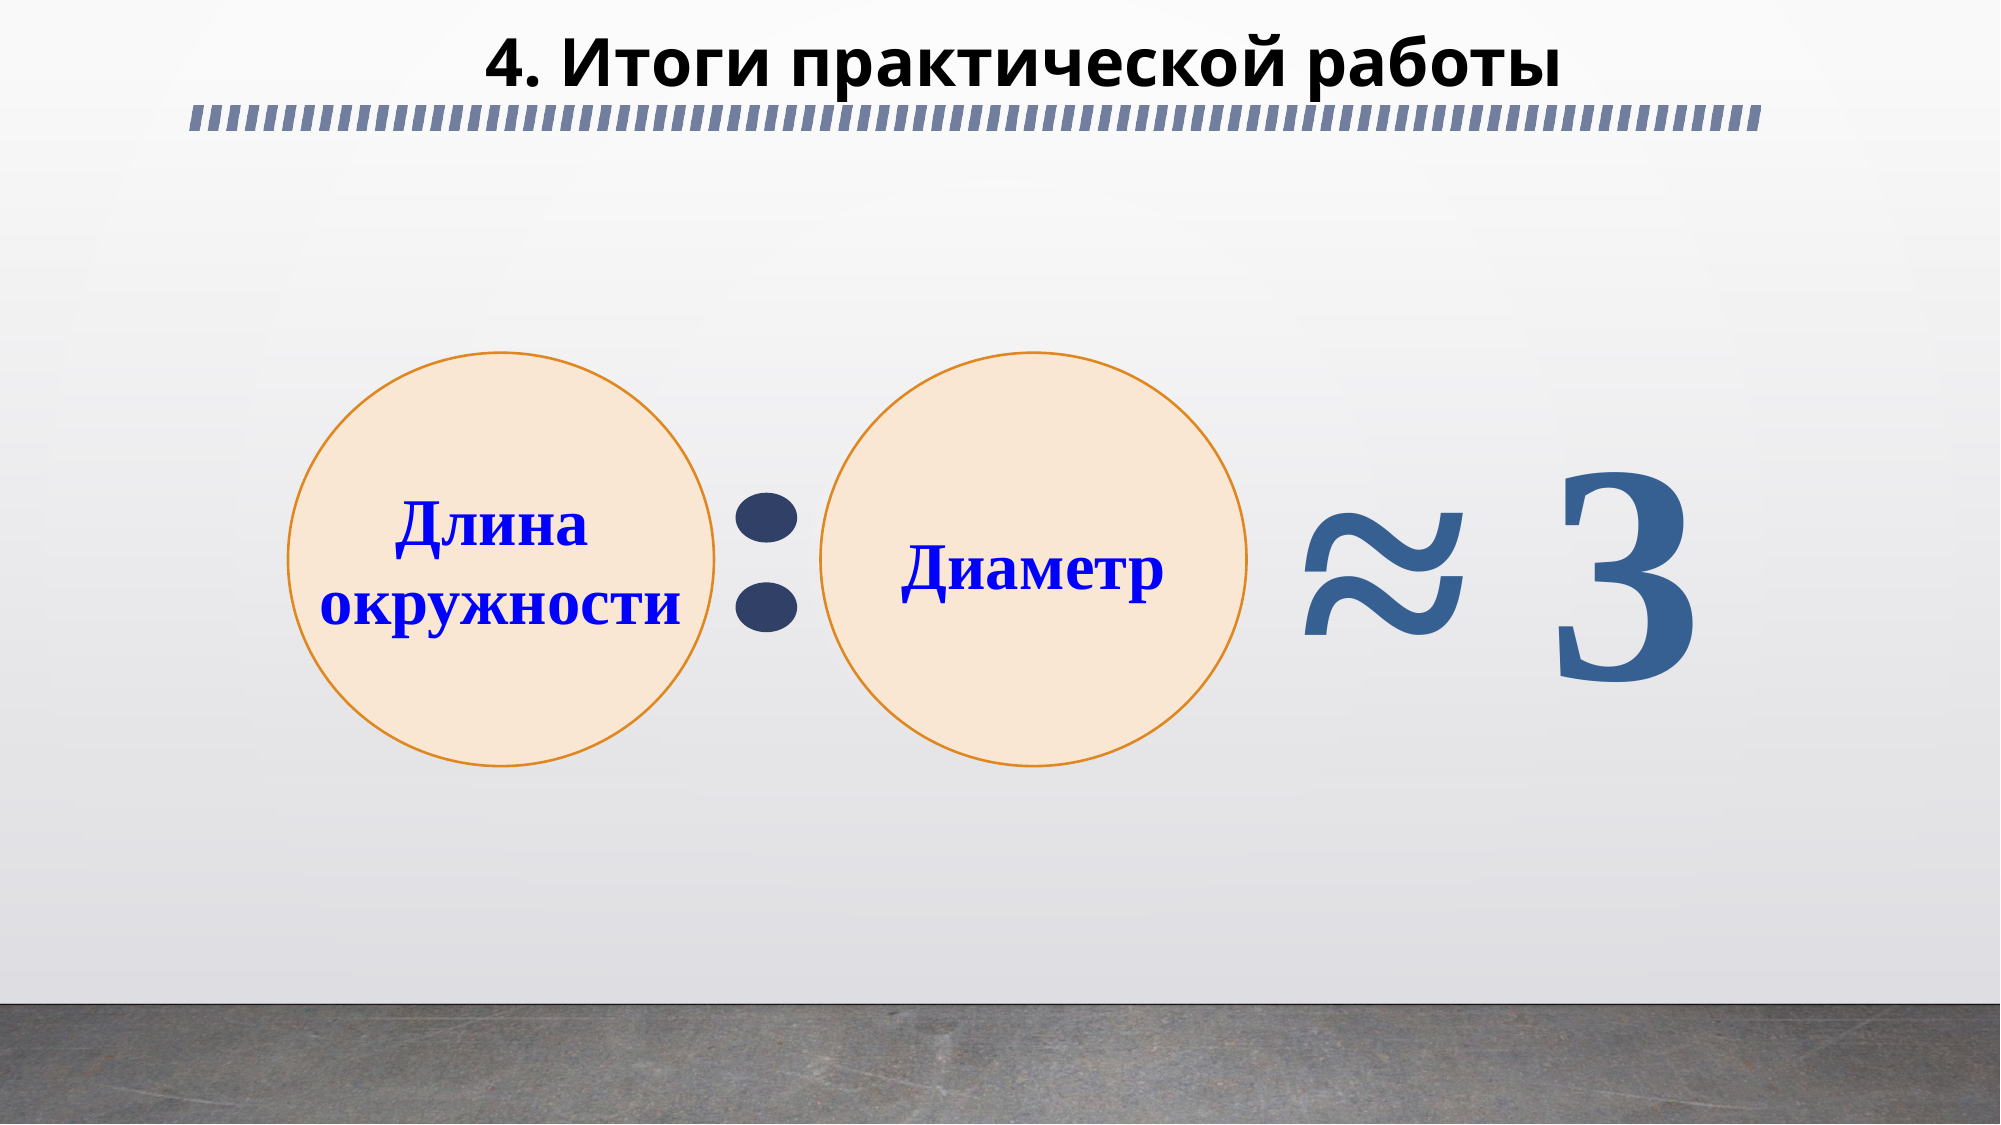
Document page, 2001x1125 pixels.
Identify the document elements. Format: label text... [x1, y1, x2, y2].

text_box [735, 492, 798, 543]
picture [0, 1004, 2000, 1124]
text_box ≈ 3 [1283, 359, 1720, 750]
text_box [819, 351, 1248, 768]
text_box [286, 477, 304, 642]
text_box [735, 582, 798, 633]
text_box [307, 351, 695, 470]
text_box [306, 646, 696, 768]
text_box 4. Итоги практической работы [470, 11, 1580, 107]
text_box Длина окружности [304, 470, 697, 646]
text_box Диаметр [886, 515, 1181, 611]
text_box [697, 475, 716, 644]
